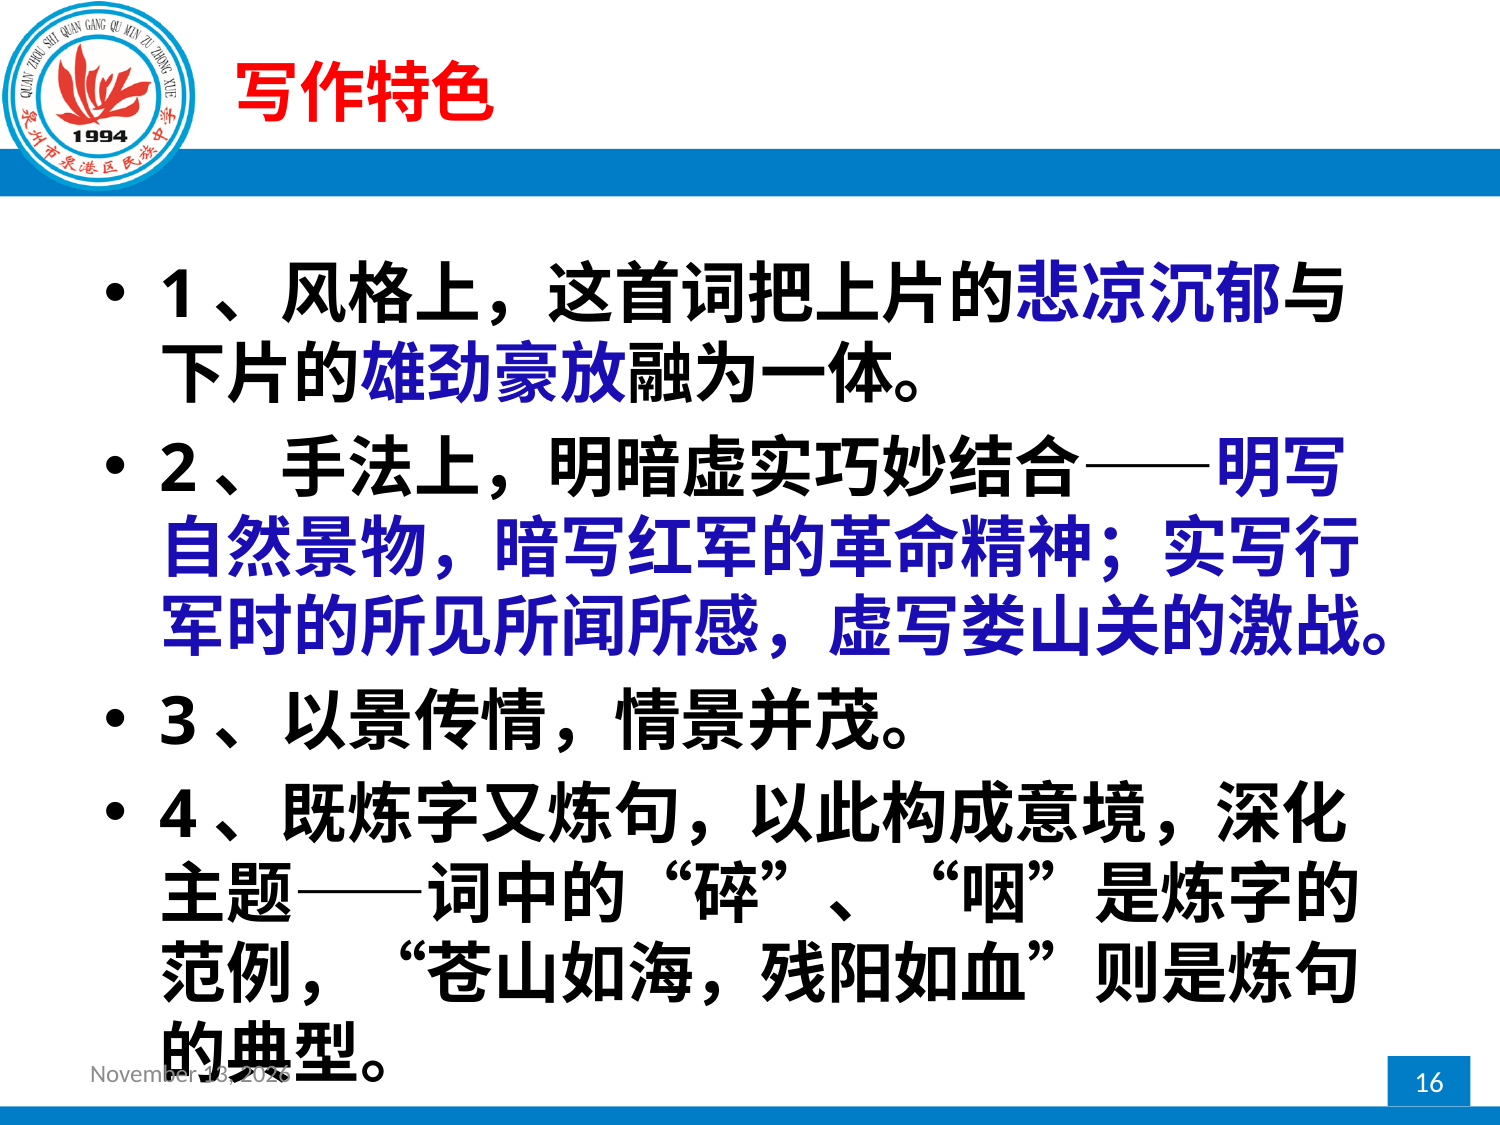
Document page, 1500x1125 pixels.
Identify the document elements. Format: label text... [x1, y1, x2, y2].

picture [2, 1, 88, 86]
picture [110, 1, 195, 79]
picture [2, 107, 78, 191]
picture [120, 114, 195, 191]
list 1、风格上，这首词把上片的悲凉沉郁与下片的雄劲豪放融为一体。 2、手法上，明暗虚实巧妙结合——明写自然景物，暗写红军的革命精神；实写行军时的所见所闻所感，虚写娄山关的激战。 3、以景传情，情景并茂。 4、既炼字又炼句，以此构成意境，深化主题——词中的“碎”、“咽”是炼字的范例，“苍山如海，残阳如血”则是炼句的典型。 [88, 243, 1424, 1024]
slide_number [75, 1042, 425, 1103]
picture [9, 6, 189, 186]
title 写作特色 [218, 42, 680, 138]
